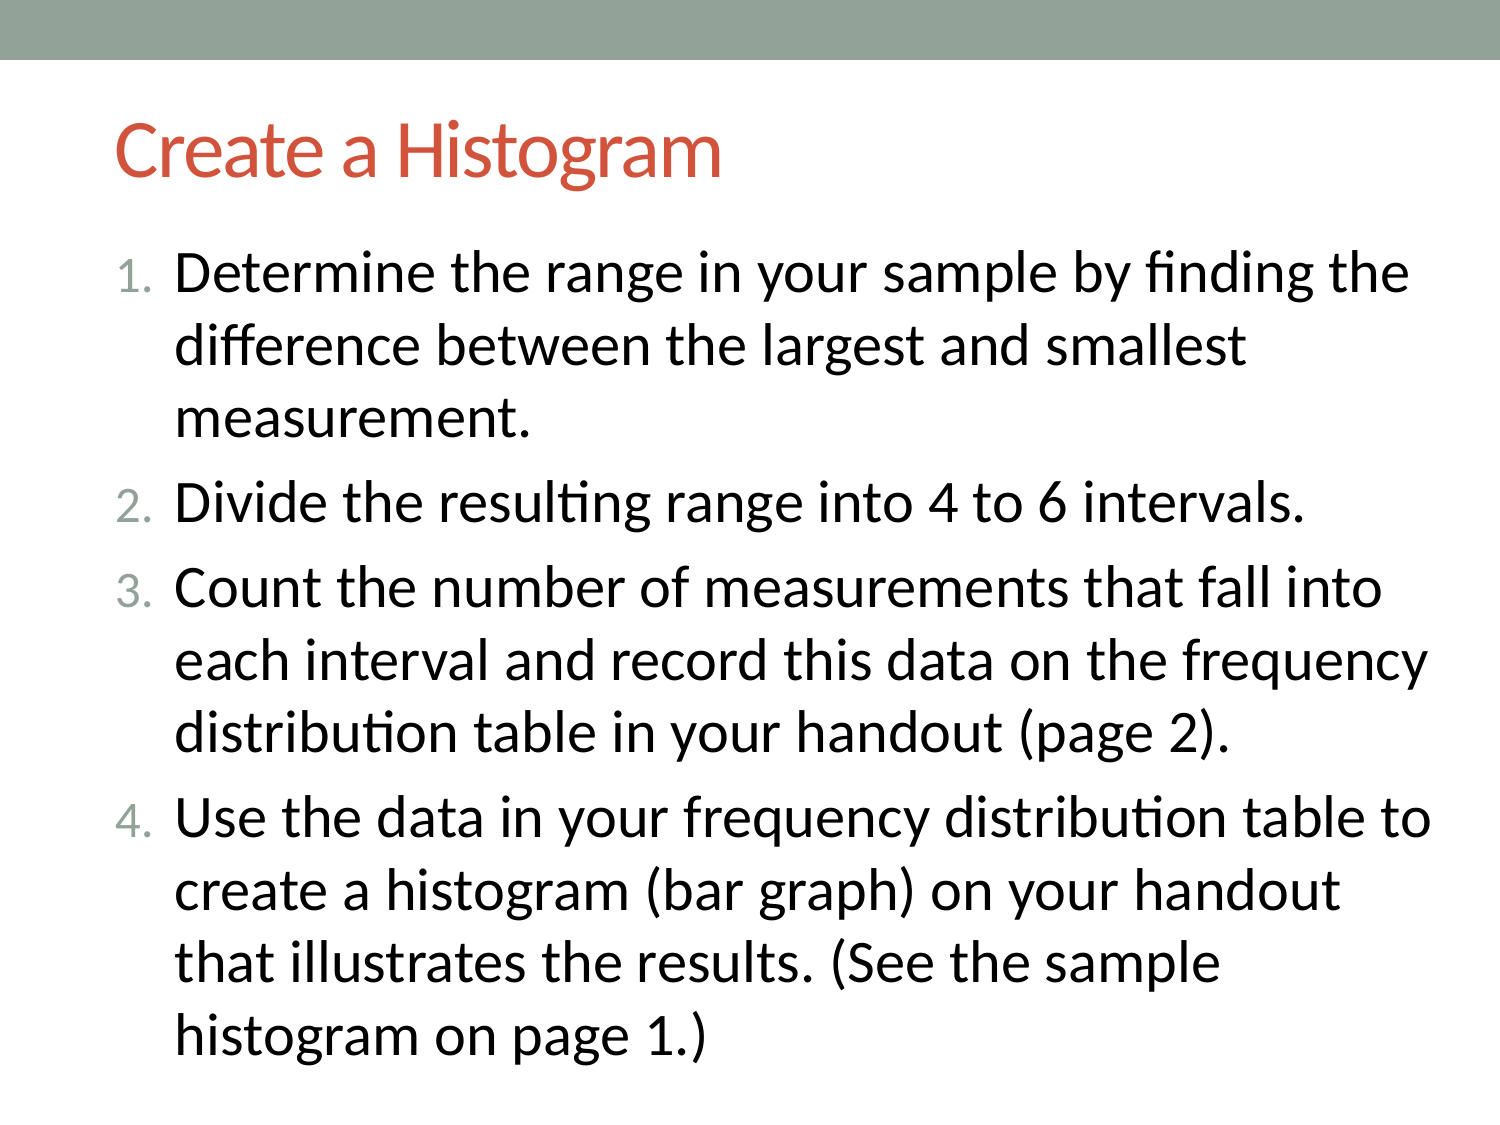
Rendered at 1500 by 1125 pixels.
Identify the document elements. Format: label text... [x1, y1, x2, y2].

title Create a Histogram [99, 62, 1425, 224]
list Determine the range in your sample by finding the difference between the largest and smallest measurement. Divide the resulting range into 4 to 6 intervals. Count the number of measurements that fall into each interval and record this data on the frequency distribution table in your handout (page 2). Use the data in your frequency distribution table to create a histogram (bar graph) on your handout that illustrates the results. (See the sample histogram on page 1.) [99, 224, 1463, 1075]
